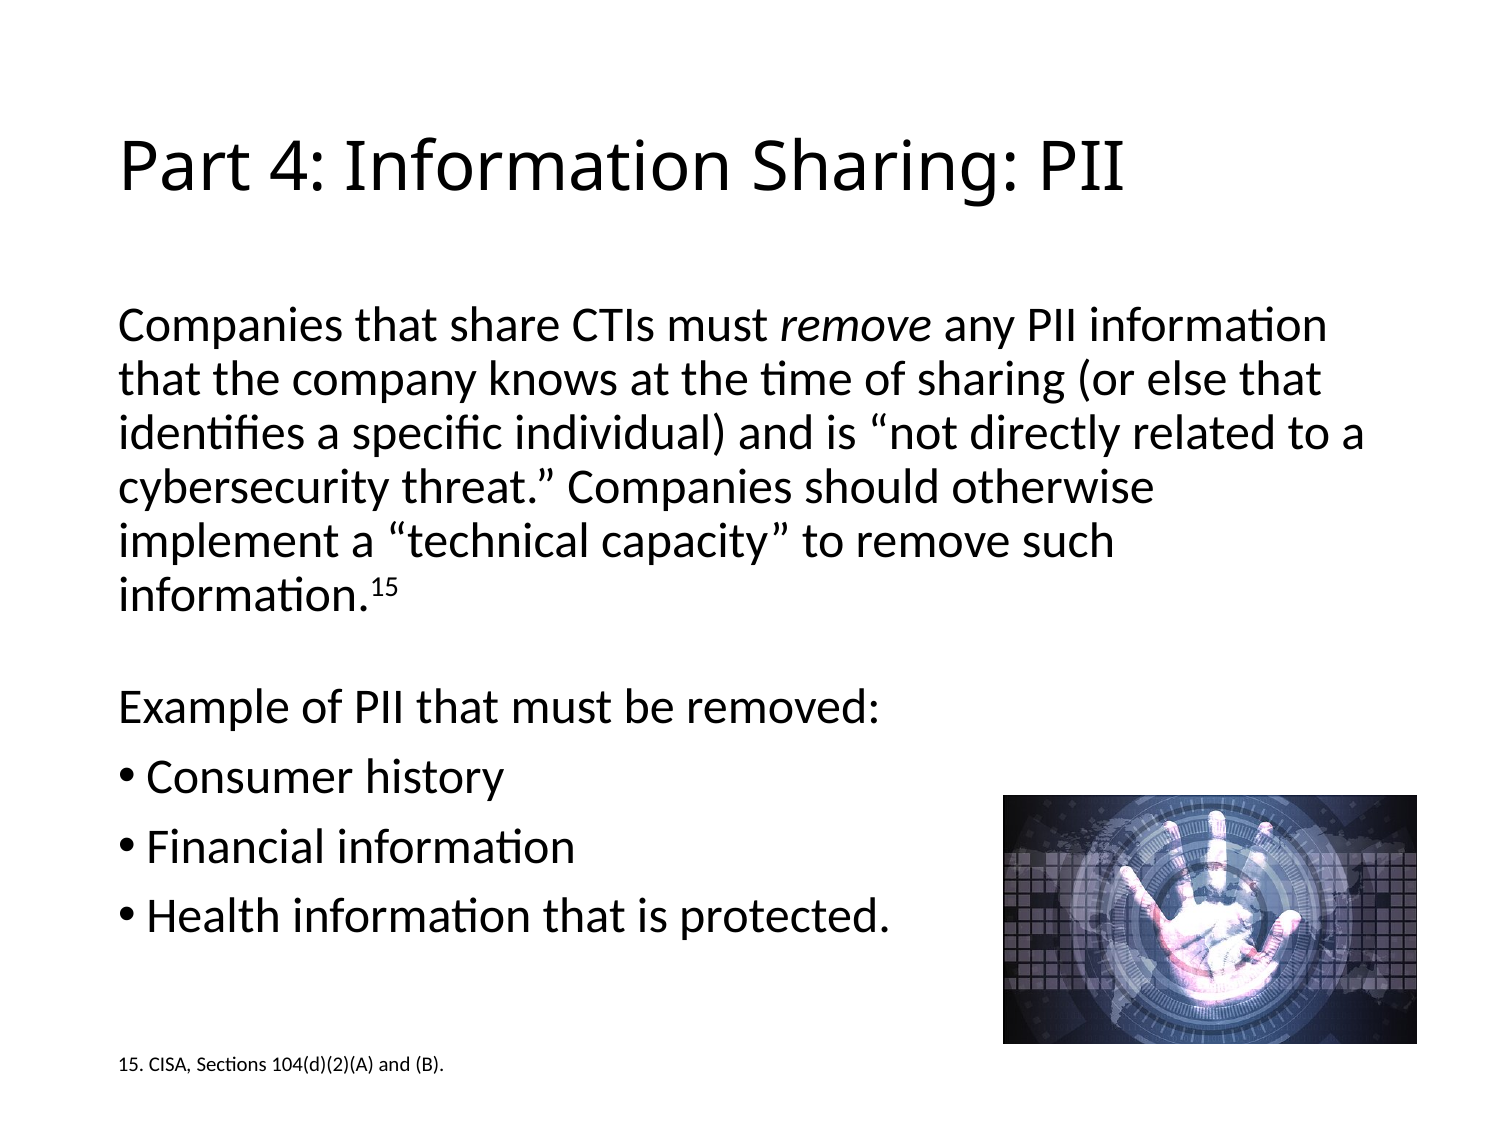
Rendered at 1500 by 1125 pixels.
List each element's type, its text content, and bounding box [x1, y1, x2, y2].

list Companies that share CTIs must remove any PII information that the company knows at the time of sharing (or else that identifies a specific individual) and is “not directly related to a cybersecurity threat.” Companies should otherwise implement a “technical capacity” to remove such information.15 Example of PII that must be removed: Consumer history Financial information Health information that is protected. [102, 205, 1398, 920]
title Part 4: Information Sharing: PII [102, 59, 1398, 205]
picture [1003, 795, 1417, 1044]
text_box 15. CISA, Sections 104(d)(2)(A) and (B). [103, 1043, 954, 1084]
